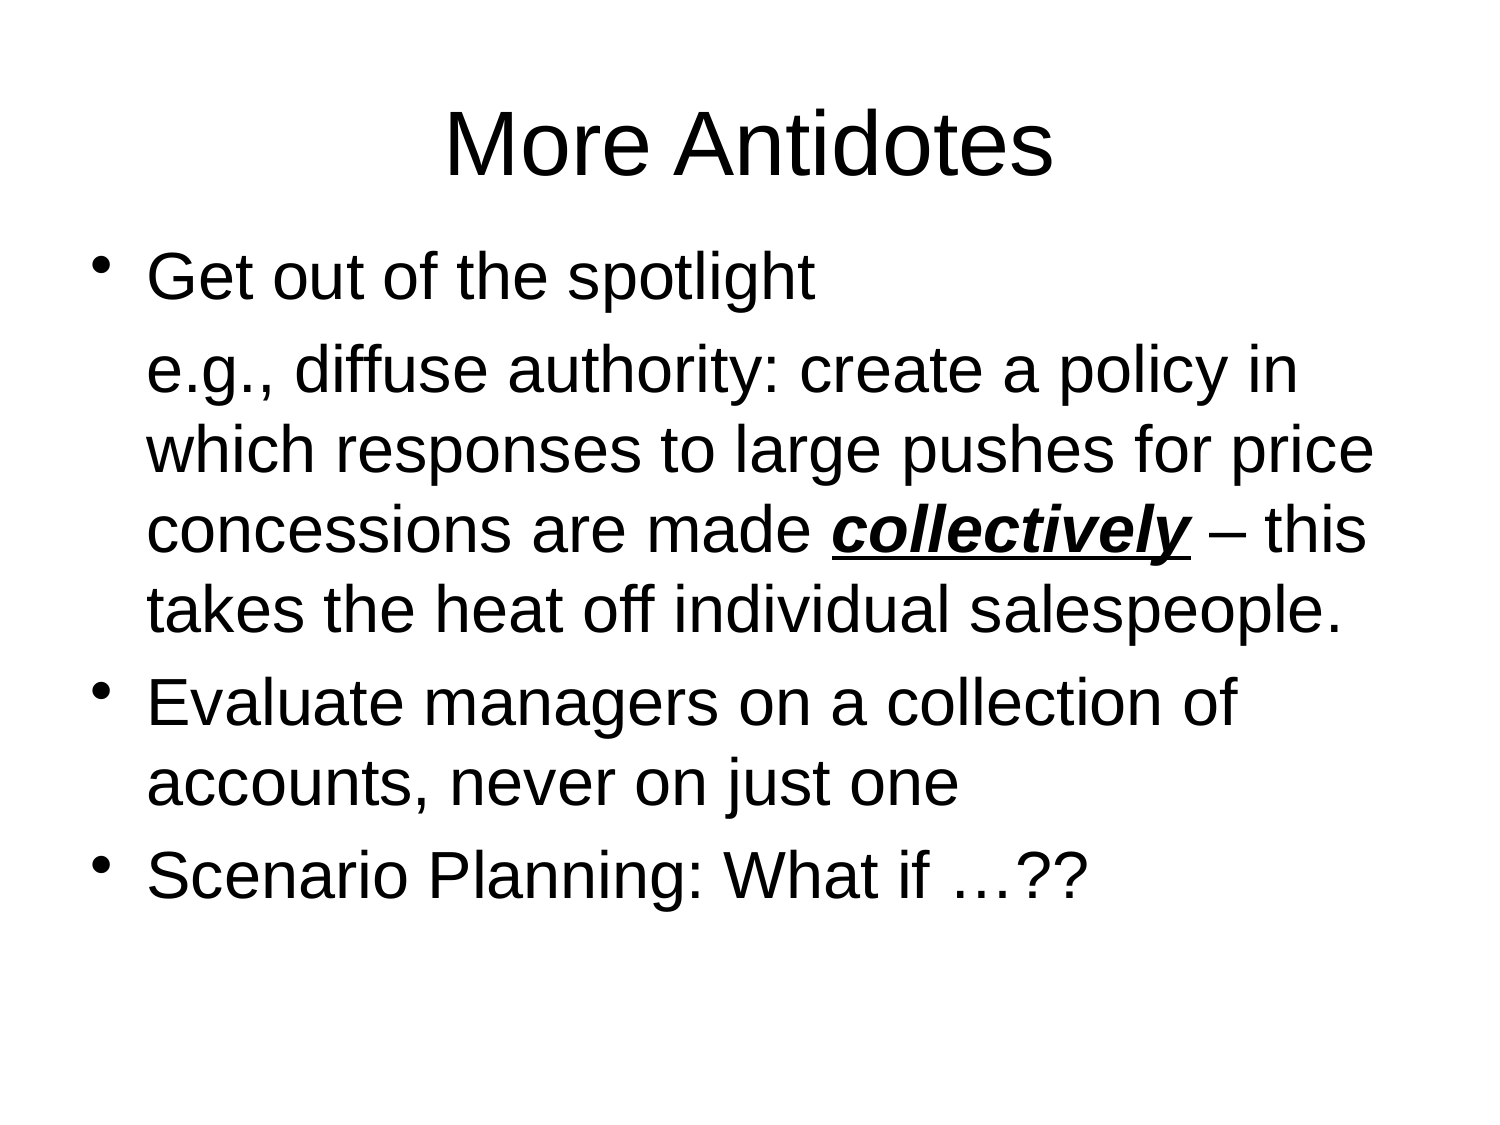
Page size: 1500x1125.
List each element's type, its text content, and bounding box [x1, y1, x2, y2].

list Get out of the spotlight e.g., diffuse authority: create a policy in which responses to large pushes for price concessions are made collectively – this takes the heat off individual salespeople. Evaluate managers on a collection of accounts, never on just one Scenario Planning: What if …?? [74, 224, 1426, 1006]
title More Antidotes [74, 44, 1426, 224]
